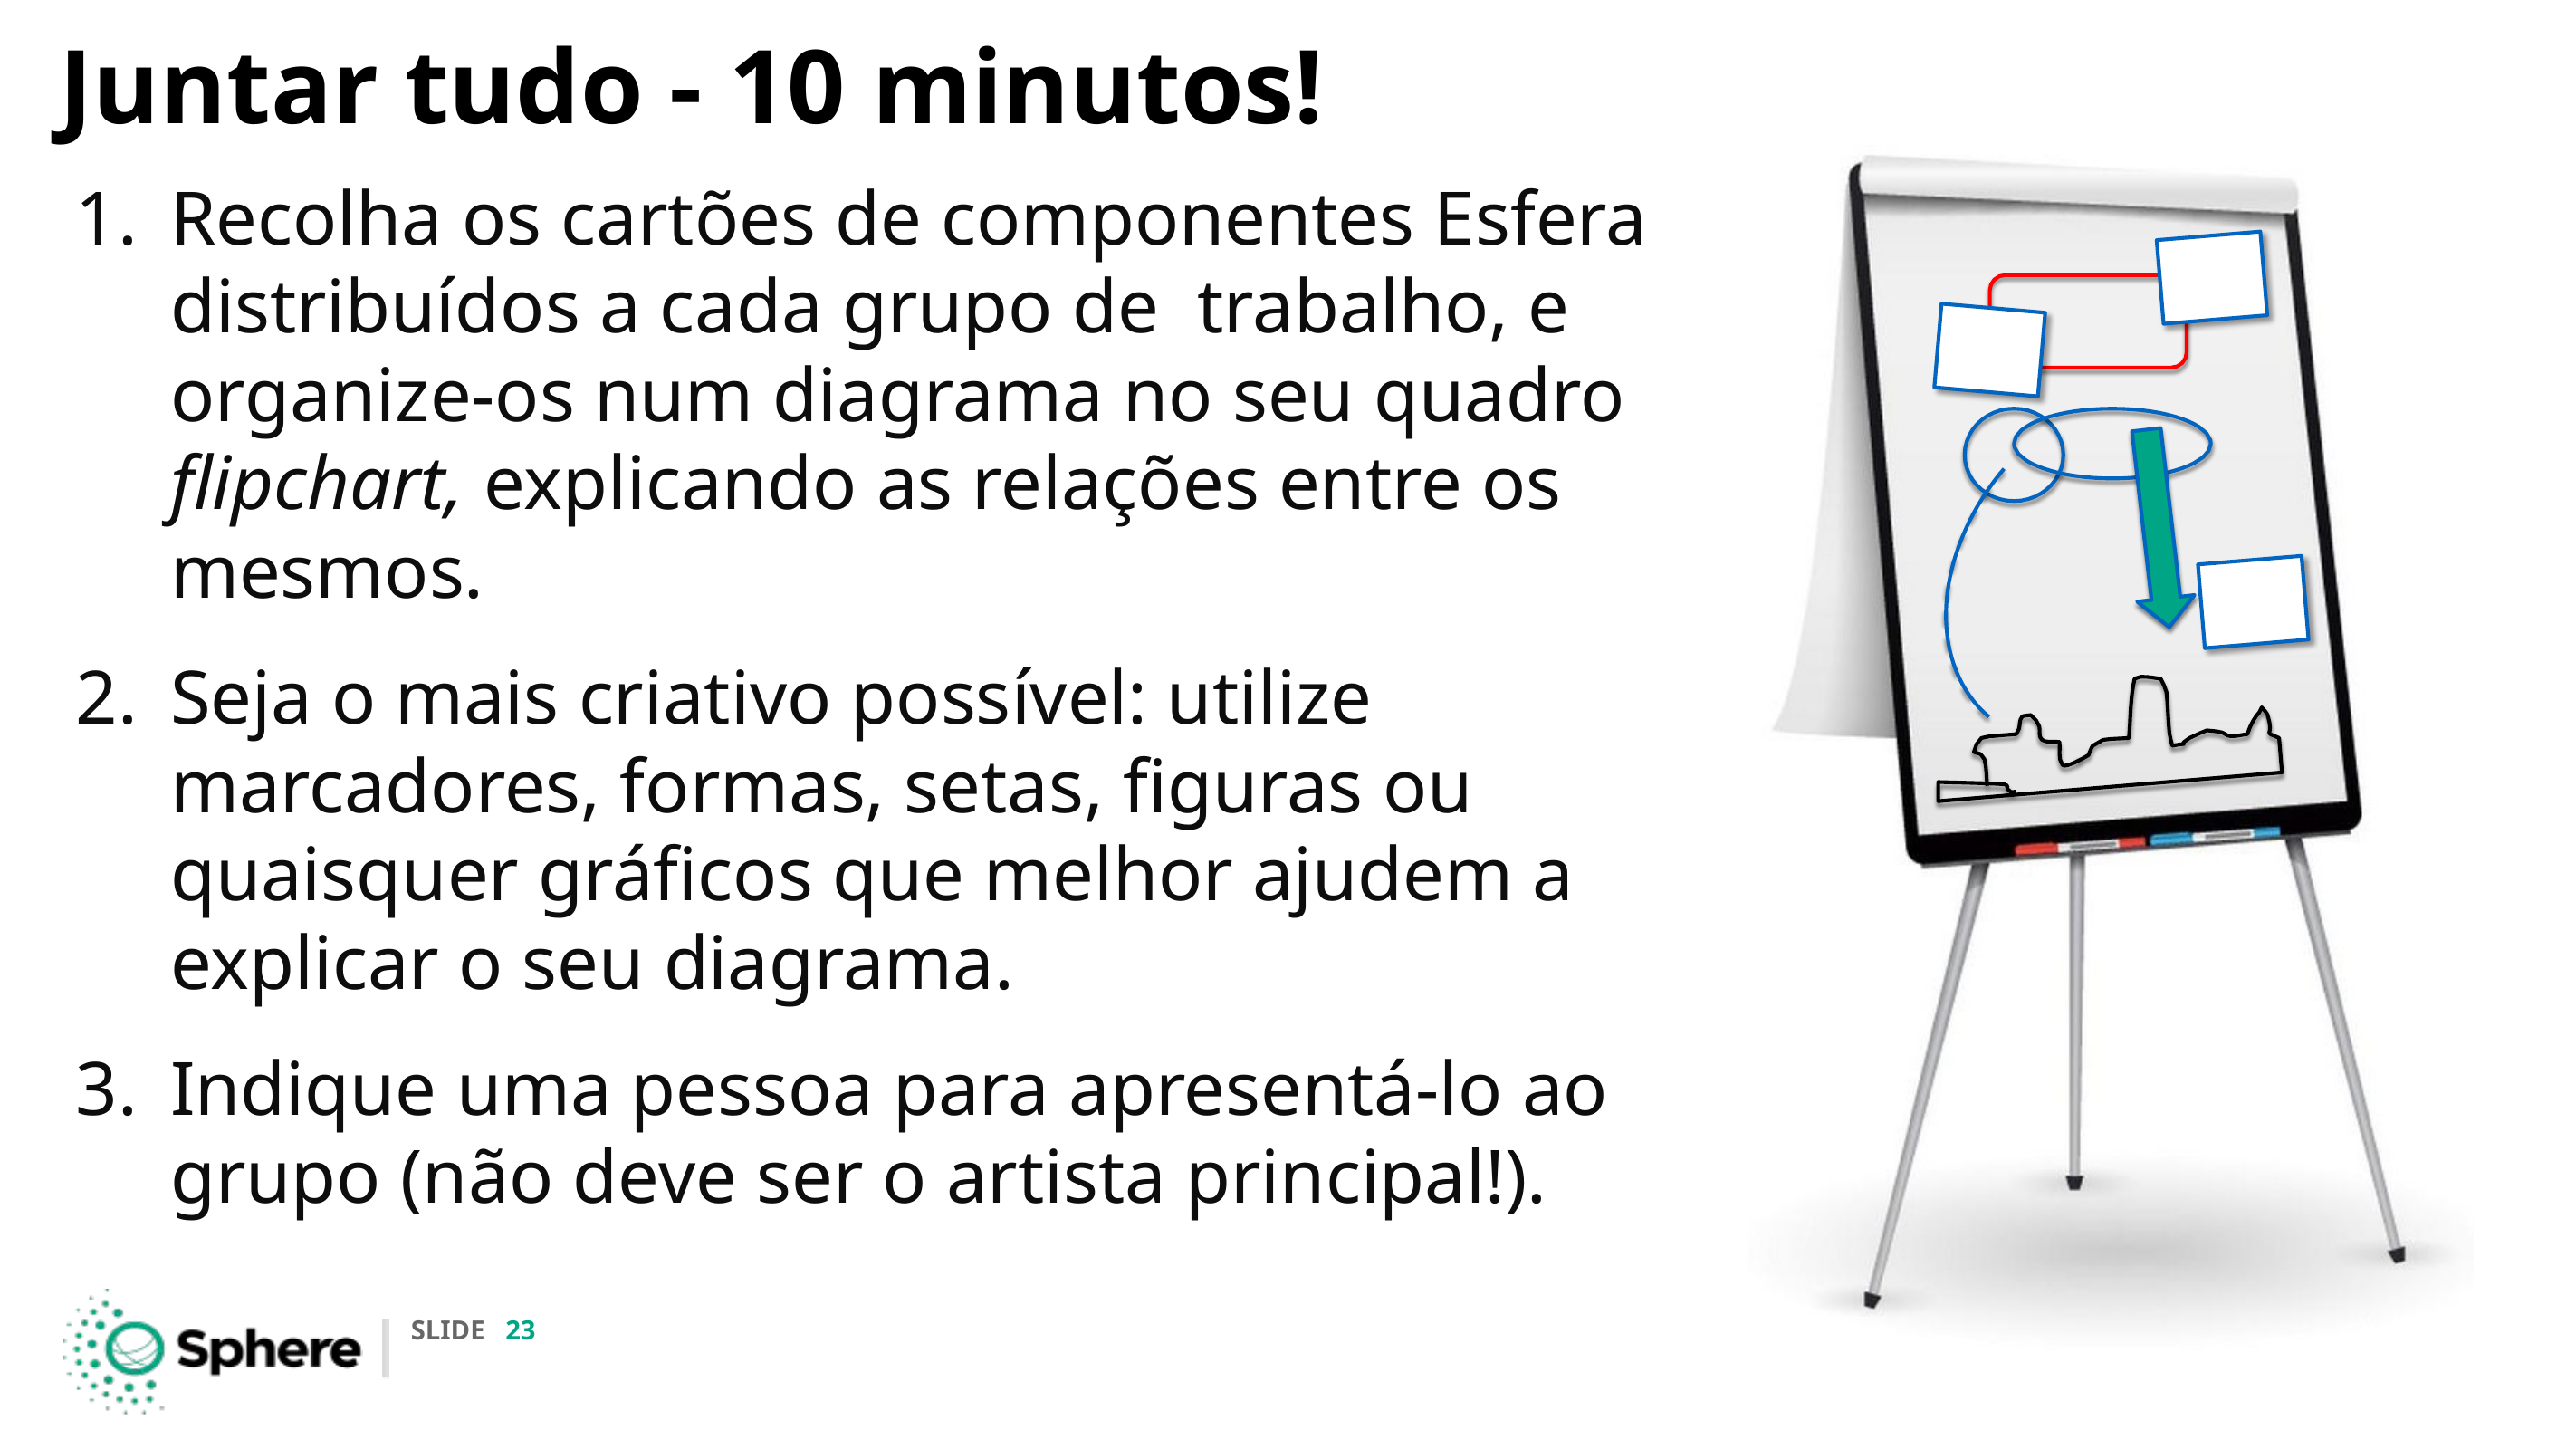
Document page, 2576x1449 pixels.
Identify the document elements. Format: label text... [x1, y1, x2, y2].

title Juntar tudo - 10 minutos! [57, 19, 1771, 264]
picture [63, 1289, 363, 1416]
picture [382, 1319, 393, 1379]
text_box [1746, 144, 2474, 1350]
text_box Recolha os cartões de componentes Esfera distribuídos a cada grupo de trabalho, e organize-os num diagrama no seu quadro ﬂipchart, explicando as relações entre os mesmos. Seja o mais criativo possível: utilize marcadores, formas, setas, ﬁguras ou quaisquer gráﬁcos que melhor ajudem a explicar o seu diagrama. Indique uma pessoa para apresentá-lo ao grupo (não deve ser o artista principal!). [72, 168, 1673, 1218]
slide_number SLIDE 23 [408, 1309, 599, 1449]
